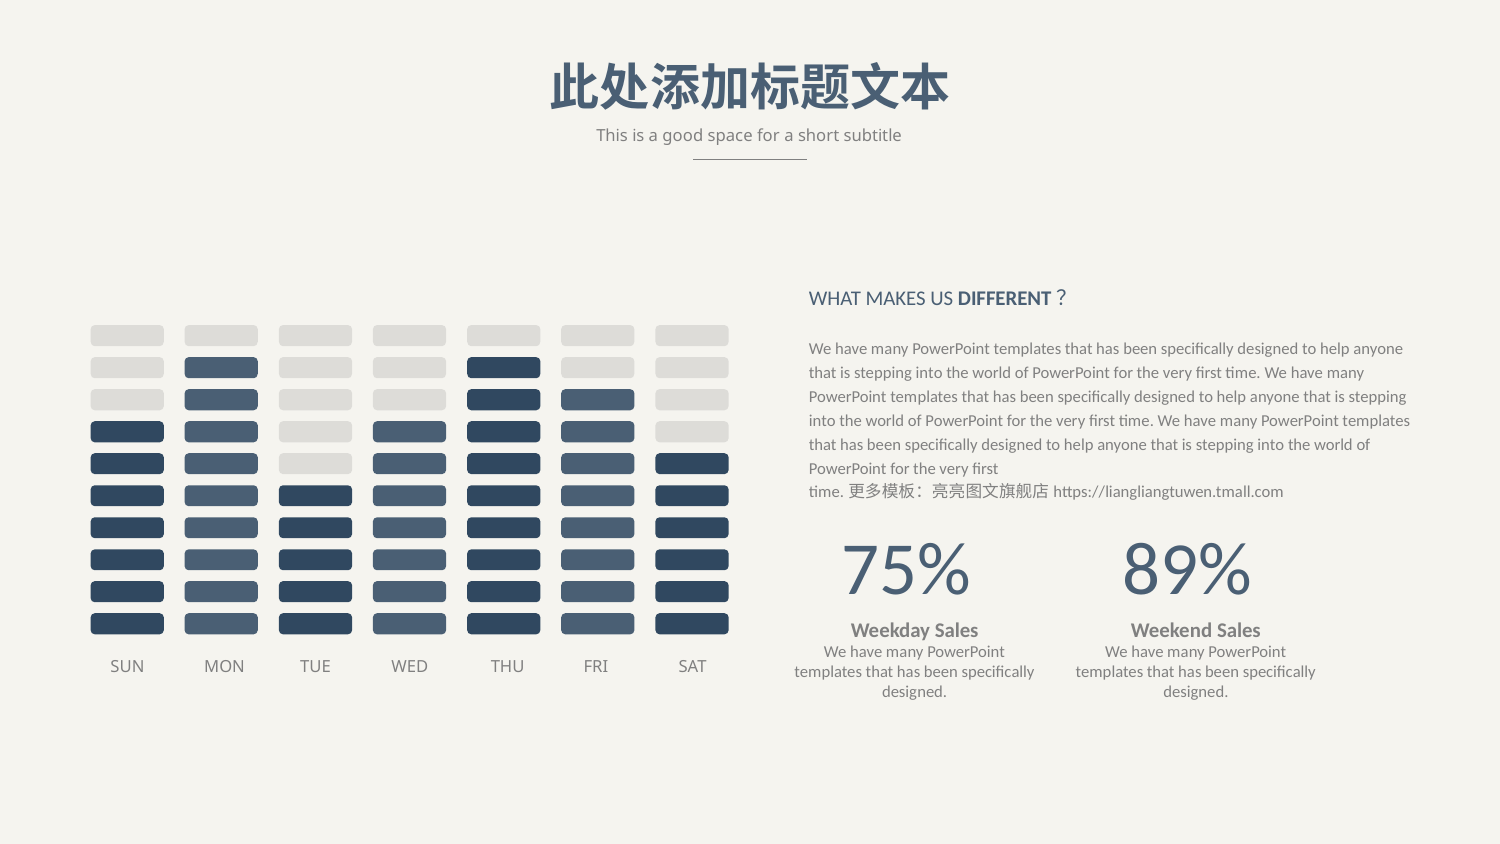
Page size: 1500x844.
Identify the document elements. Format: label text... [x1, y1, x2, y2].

text_box [561, 581, 635, 603]
text_box 此处添加标题文本 [535, 47, 965, 123]
text_box [372, 389, 447, 411]
text_box [655, 485, 729, 507]
text_box [655, 613, 729, 635]
text_box [184, 549, 258, 571]
text_box [90, 485, 164, 507]
text_box [655, 325, 729, 347]
text_box [655, 517, 729, 539]
text_box [278, 581, 353, 603]
text_box FRI [583, 655, 609, 676]
text_box [278, 485, 353, 507]
text_box [278, 421, 353, 443]
text_box [278, 325, 353, 347]
text_box [90, 613, 164, 635]
text_box [467, 613, 541, 635]
text_box 89% [1108, 512, 1268, 616]
text_box [90, 325, 164, 347]
text_box [278, 453, 353, 475]
text_box [655, 421, 729, 443]
text_box Weekend Sales We have many PowerPoint templates that has been specifically designed. [1071, 616, 1320, 702]
text_box [561, 517, 635, 539]
text_box [372, 613, 447, 635]
text_box [90, 357, 164, 379]
text_box [561, 453, 635, 475]
text_box [561, 613, 635, 635]
text_box [278, 357, 353, 379]
text_box [467, 485, 541, 507]
text_box [467, 421, 541, 443]
text_box [184, 485, 258, 507]
text_box [372, 485, 447, 507]
text_box [278, 613, 353, 635]
text_box THU [490, 655, 525, 676]
text_box [278, 389, 353, 411]
text_box [561, 549, 635, 571]
text_box [467, 517, 541, 539]
text_box [184, 581, 258, 603]
text_box [655, 357, 729, 379]
text_box [90, 581, 164, 603]
text_box [90, 389, 164, 411]
text_box [372, 421, 447, 443]
text_box [561, 485, 635, 507]
text_box [372, 357, 447, 379]
text_box WHAT MAKES US DIFFERENT？ We have many PowerPoint templates that has been specifically designed to help anyone that is stepping into the world of PowerPoint for the very first time. We have many PowerPoint templates that has been specifically designed to help anyone that is stepping into the world of PowerPoint for the very first time. We have many PowerPoint templates that has been specifically designed to help anyone that is stepping into the world of PowerPoint for the very first time.更多模板：亮亮图文旗舰店https://liangliangtuwen.tmall.com [809, 280, 1412, 502]
text_box [184, 389, 258, 411]
text_box SUN [110, 655, 145, 676]
text_box This is a good space for a short subtitle [581, 117, 918, 153]
text_box [372, 549, 447, 571]
text_box [467, 453, 541, 475]
text_box [655, 389, 729, 411]
text_box [372, 325, 447, 347]
text_box [655, 549, 729, 571]
text_box [90, 549, 164, 571]
text_box [184, 453, 258, 475]
text_box [278, 549, 353, 571]
text_box [90, 421, 164, 443]
text_box [467, 581, 541, 603]
text_box [467, 357, 541, 379]
text_box [184, 517, 258, 539]
text_box [655, 581, 729, 603]
text_box [184, 613, 258, 635]
text_box [561, 389, 635, 411]
text_box [467, 389, 541, 411]
text_box [372, 581, 447, 603]
text_box SAT [678, 655, 707, 676]
text_box MON [203, 655, 246, 676]
text_box [184, 421, 258, 443]
text_box [561, 357, 635, 379]
text_box WED [391, 655, 429, 676]
text_box [372, 453, 447, 475]
text_box [467, 549, 541, 571]
text_box Weekday Sales We have many PowerPoint templates that has been specifically designed. [790, 616, 1039, 702]
text_box [655, 453, 729, 475]
text_box [561, 325, 635, 347]
text_box [561, 421, 635, 443]
text_box TUE [300, 655, 332, 676]
text_box [278, 517, 353, 539]
text_box [184, 357, 258, 379]
text_box [184, 325, 258, 347]
text_box [90, 517, 164, 539]
text_box 75% [827, 512, 987, 616]
text_box [372, 517, 447, 539]
text_box [90, 453, 164, 475]
text_box [467, 325, 541, 347]
